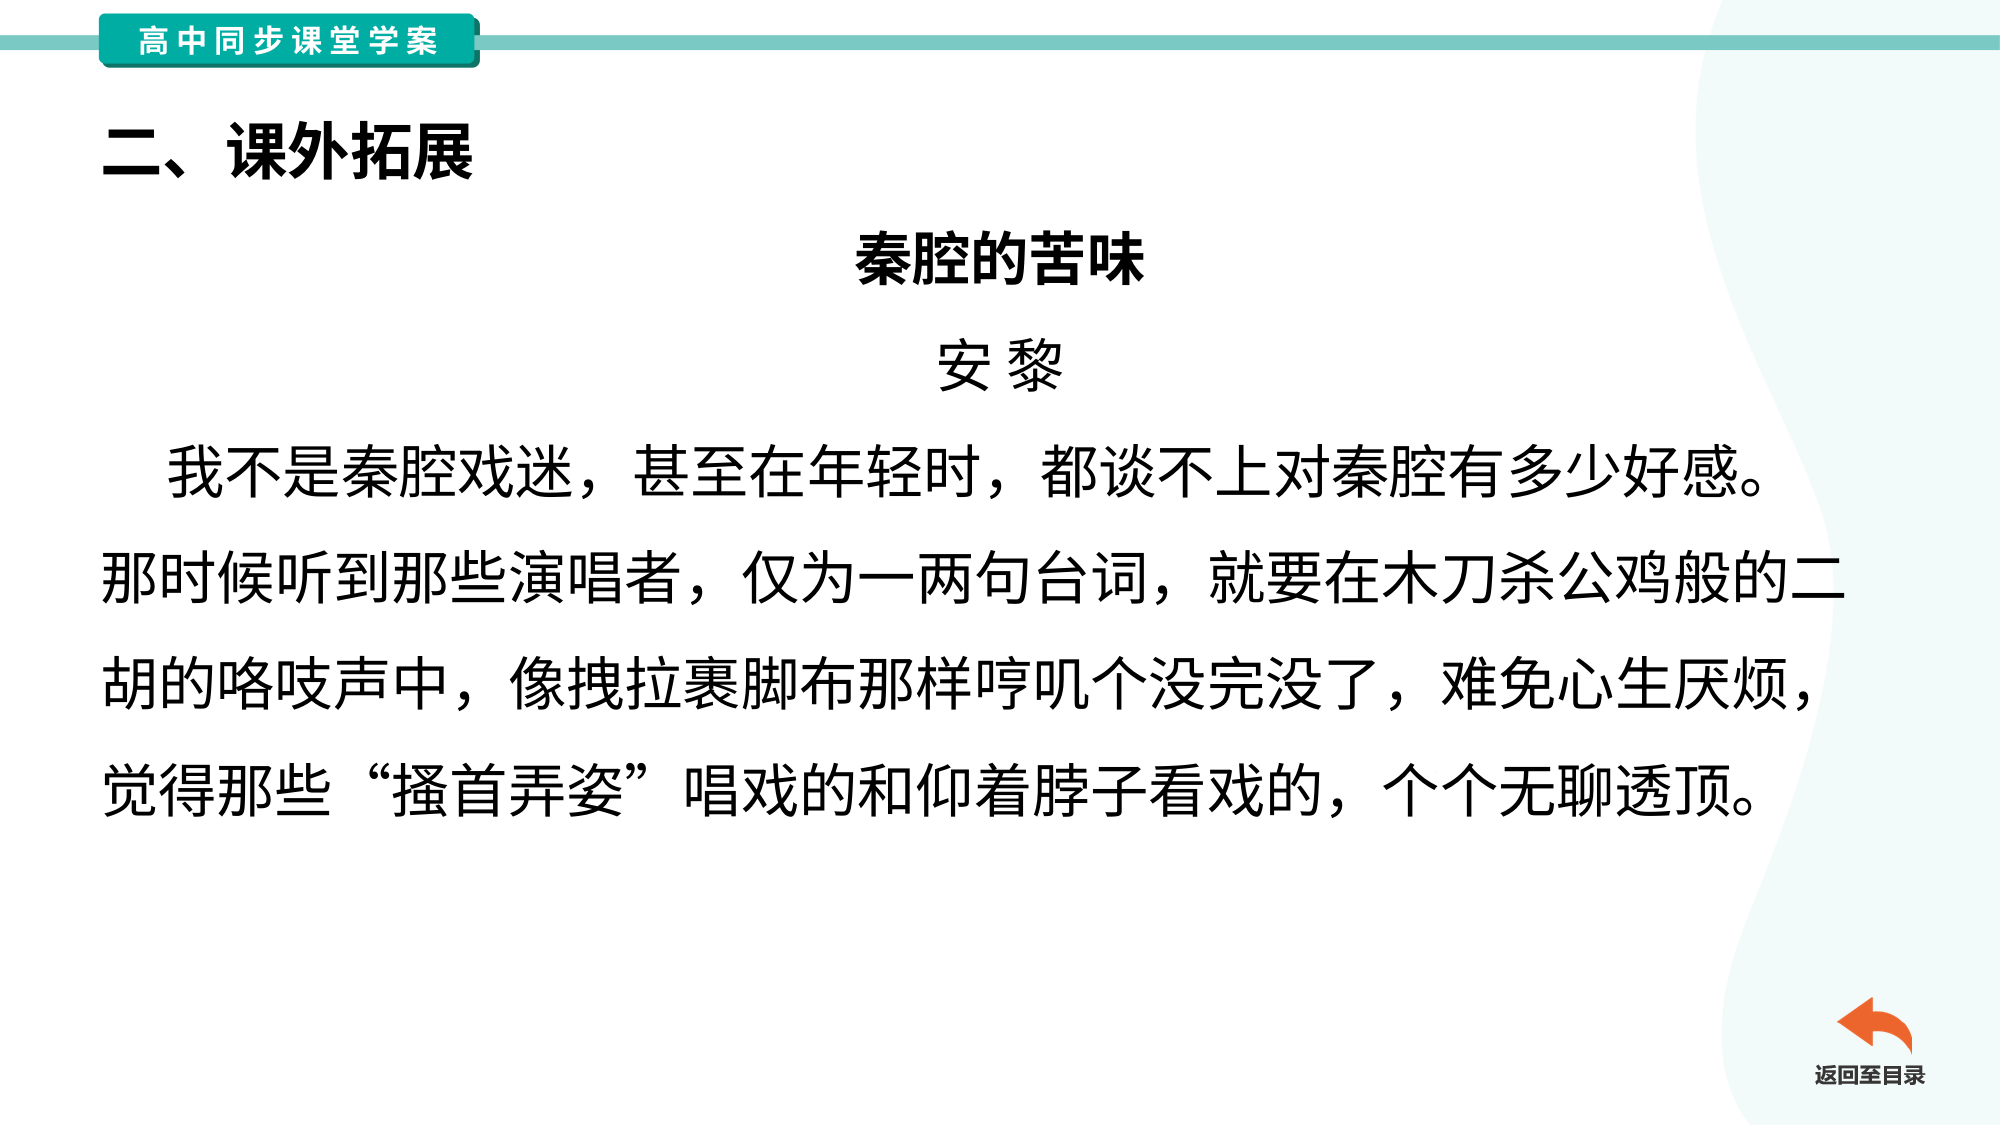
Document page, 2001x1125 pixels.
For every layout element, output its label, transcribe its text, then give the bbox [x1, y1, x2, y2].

picture [0, 0, 2000, 1125]
text_box 秦腔的苦味 安 黎 我不是秦腔戏迷，甚至在年轻时，都谈不上对秦腔有多少好感。 那时候听到那些演唱者，仅为一两句台词，就要在木刀杀公鸡般的二 胡的咯吱声中，像拽拉裹脚布那样哼叽个没完没了，难免心生厌烦， 觉得那些“搔首弄姿”唱戏的和仰着脖子看戏的，个个无聊透顶。 [100, 186, 1899, 824]
text_box 二、课外拓展 [100, 76, 1899, 186]
